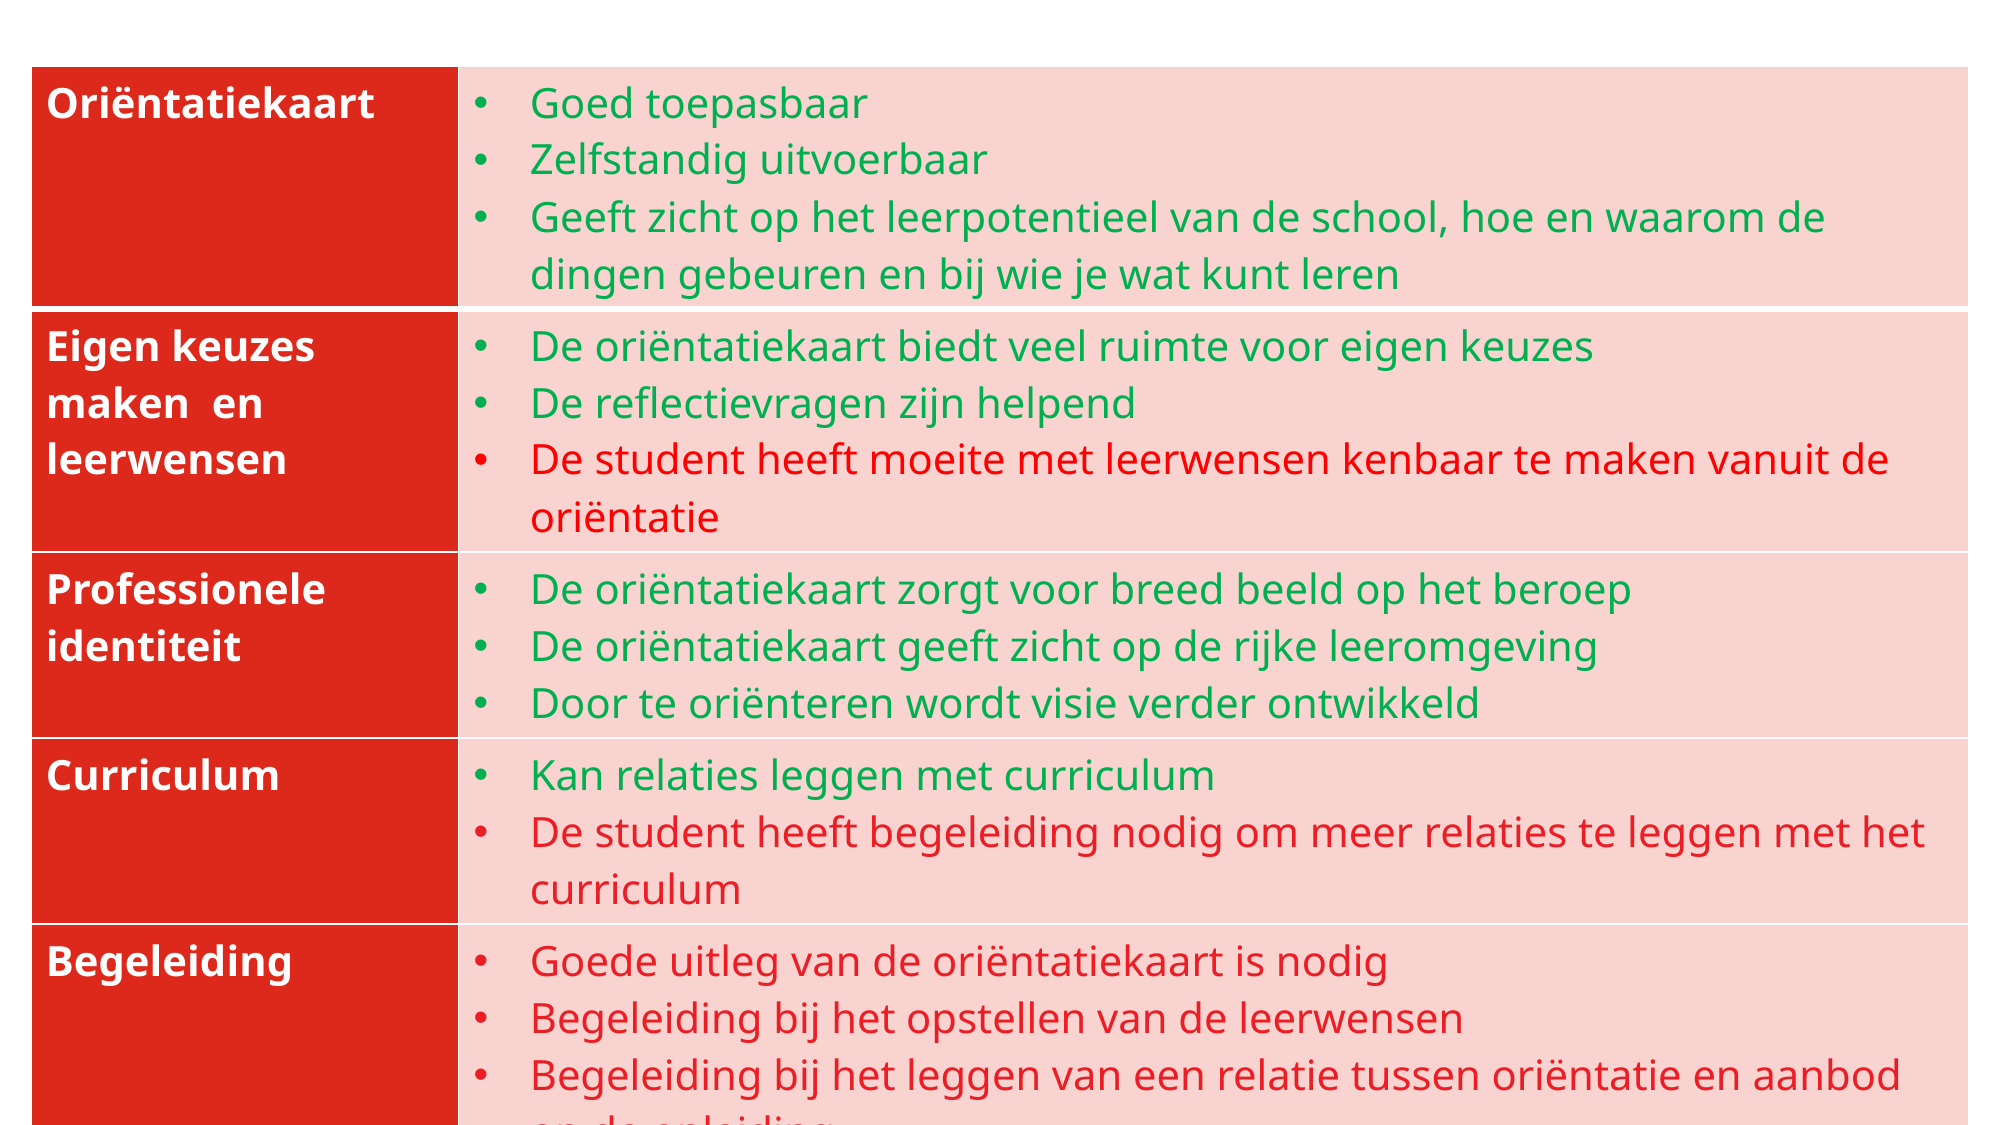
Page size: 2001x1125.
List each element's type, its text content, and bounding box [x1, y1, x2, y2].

table_cell Kan relaties leggen met curriculum De student heeft begeleiding nodig om meer relaties te leggen met het curriculum [459, 739, 1968, 923]
table_cell De oriëntatiekaart zorgt voor breed beeld op het beroep De oriëntatiekaart geeft zicht op de rijke leeromgeving Door te oriënteren wordt visie verder ontwikkeld [459, 553, 1968, 737]
table_cell Goede uitleg van de oriëntatiekaart is nodig Begeleiding bij het opstellen van de leerwensen Begeleiding bij het leggen van een relatie tussen oriëntatie en aanbod op de opleiding [459, 925, 1968, 1125]
table_cell Curriculum [32, 739, 458, 923]
table_cell Begeleiding [32, 925, 458, 1125]
table_cell Professionele identiteit [32, 553, 458, 737]
table_cell De oriëntatiekaart biedt veel ruimte voor eigen keuzes De reflectievragen zijn helpend De student heeft moeite met leerwensen kenbaar te maken vanuit de oriëntatie [459, 312, 1968, 551]
table_header Oriëntatiekaart [32, 67, 458, 306]
table_header Goed toepasbaar Zelfstandig uitvoerbaar Geeft zicht op het leerpotentieel van de school, hoe en waarom de dingen gebeuren en bij wie je wat kunt leren [459, 67, 1968, 306]
table_cell Eigen keuzes maken en leerwensen [32, 312, 458, 551]
